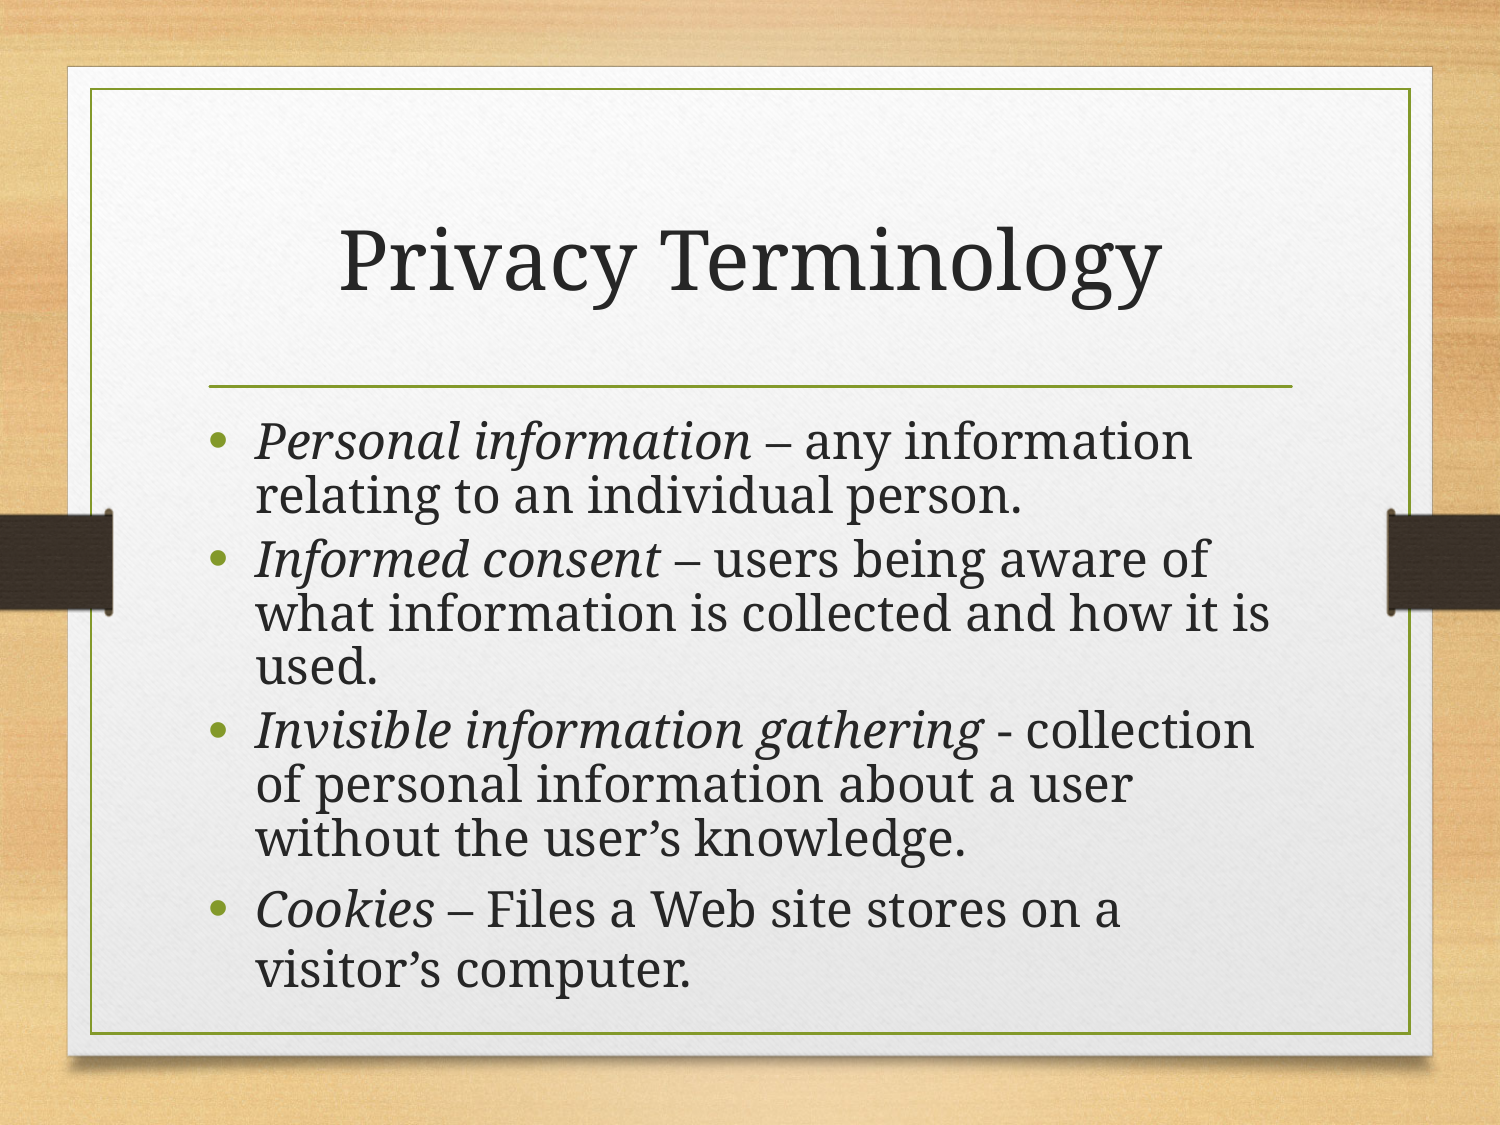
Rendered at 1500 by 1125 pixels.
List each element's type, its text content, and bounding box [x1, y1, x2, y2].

title Privacy Terminology [193, 150, 1309, 365]
list Personal information – any information relating to an individual person. Informed consent – users being aware of what information is collected and how it is used. Invisible information gathering - collection of personal information about a user without the user’s knowledge. Cookies – Files a Web site stores on a visitor’s computer. [193, 408, 1309, 974]
picture [0, 0, 1500, 1125]
